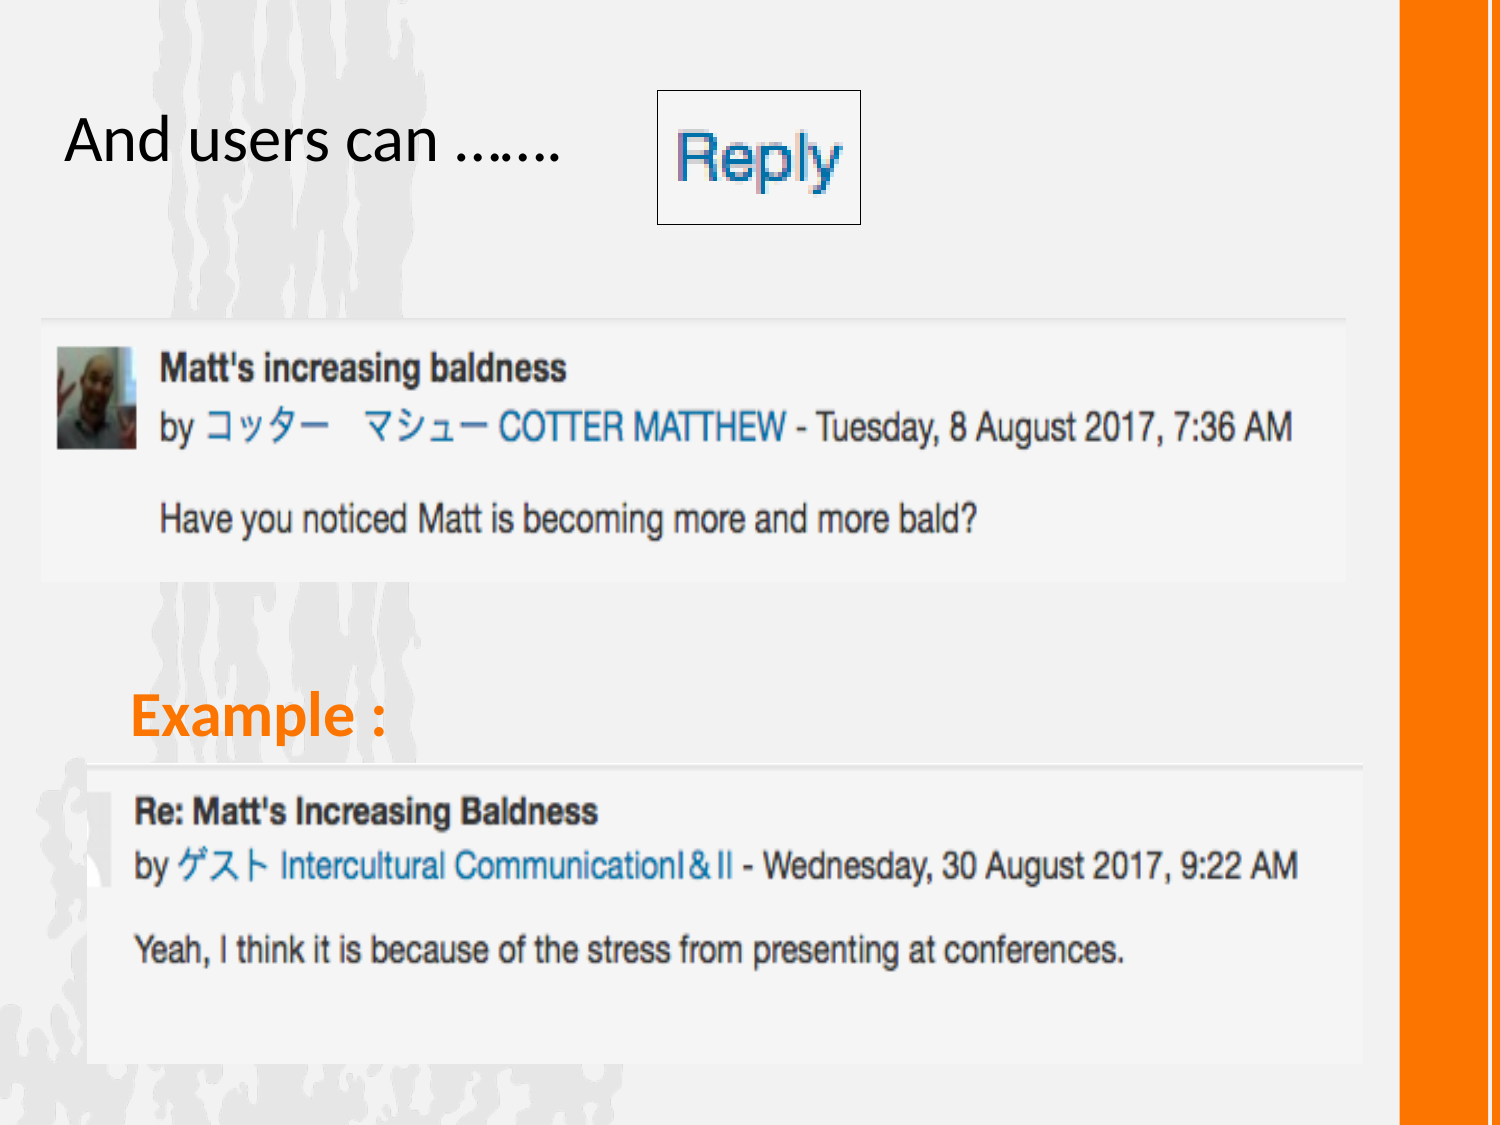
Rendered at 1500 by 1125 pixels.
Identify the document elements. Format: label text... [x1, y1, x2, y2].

text_box And users can ……. [49, 87, 579, 183]
text_box Example : [41, 664, 492, 758]
picture [657, 89, 862, 225]
picture [0, 0, 1363, 1125]
